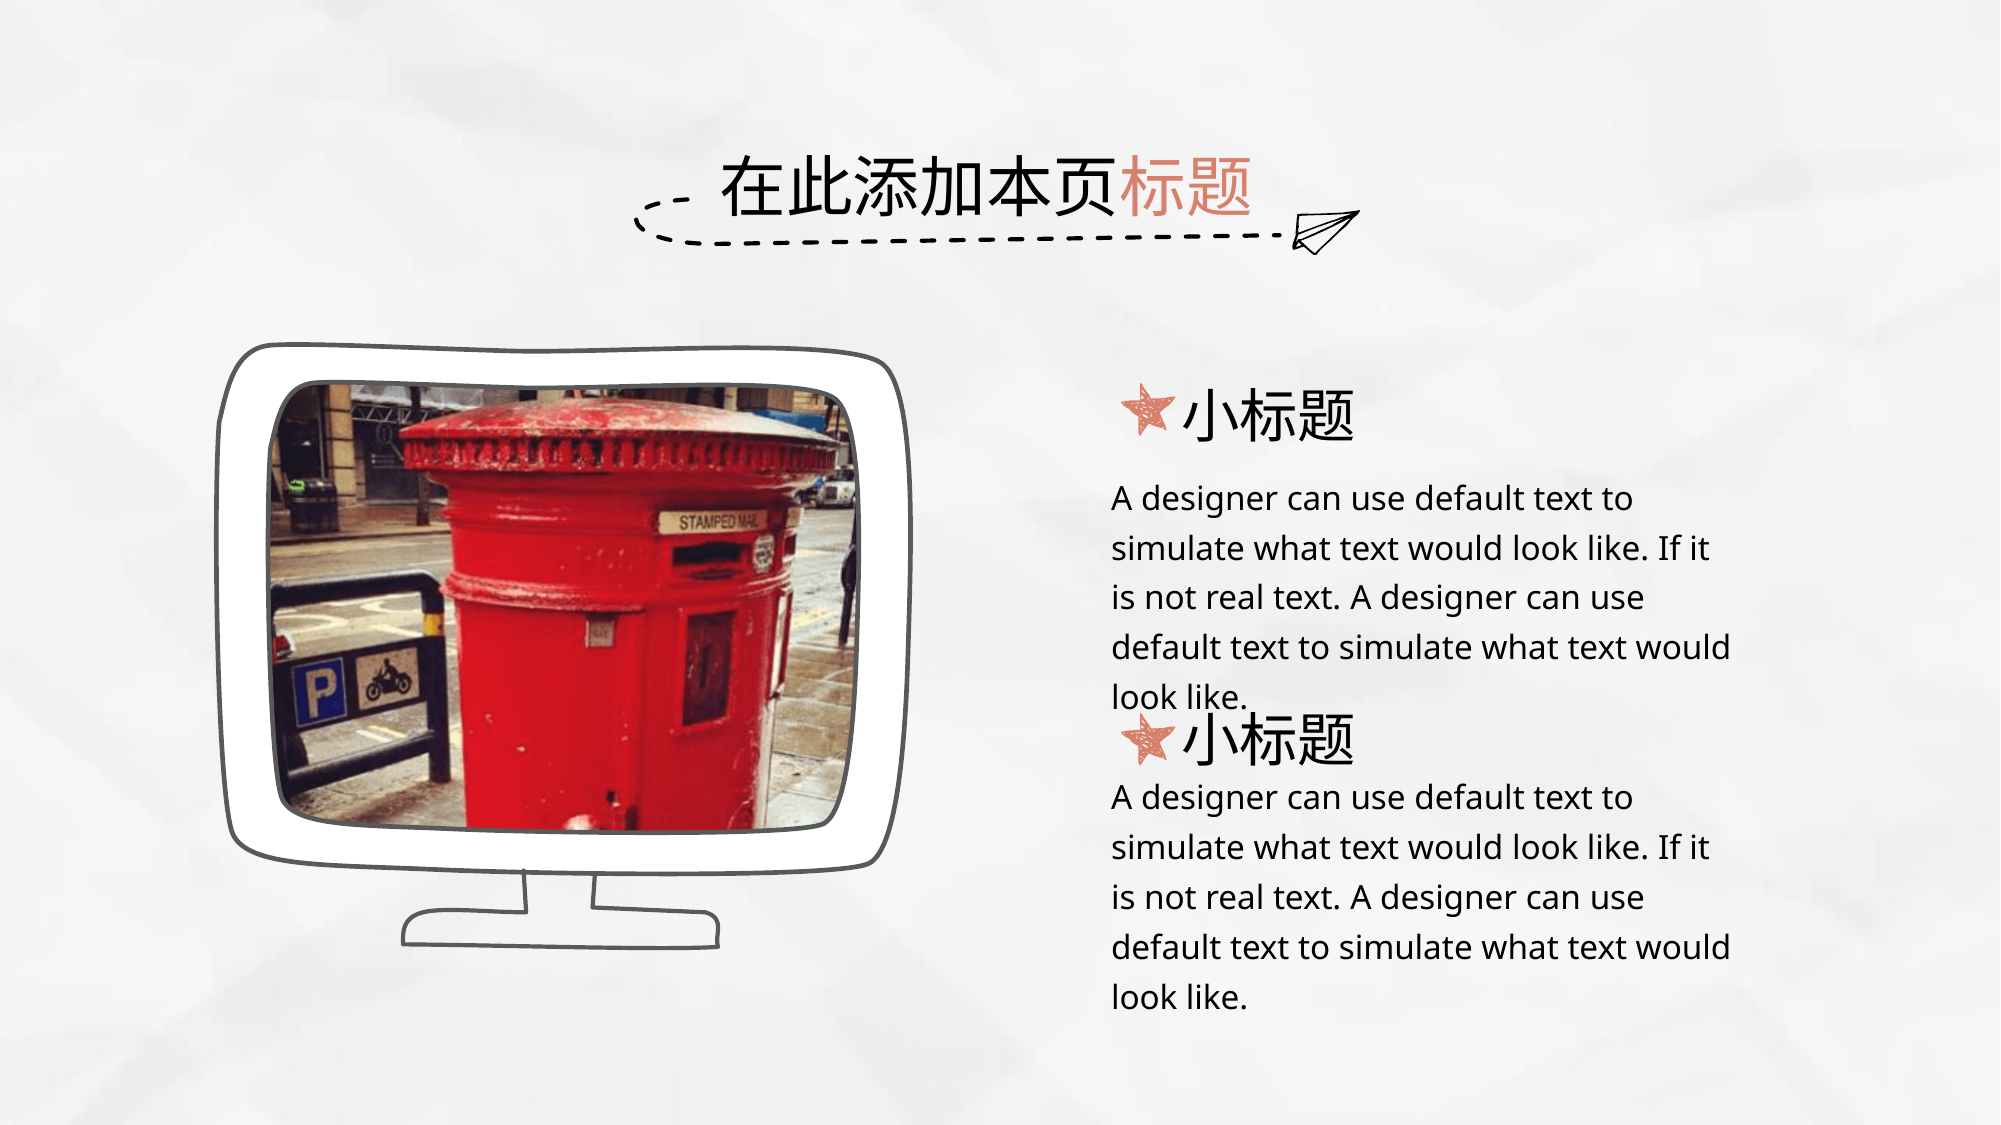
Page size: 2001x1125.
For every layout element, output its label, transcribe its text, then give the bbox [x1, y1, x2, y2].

text_box [1120, 382, 1176, 436]
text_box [266, 380, 858, 835]
text_box [216, 344, 911, 874]
text_box A designer can use default text to simulate what text would look like. If it is not real text. A designer can use default text to simulate what text would look like. [1096, 758, 1754, 1024]
text_box [1292, 210, 1361, 255]
text_box A designer can use default text to simulate what text would look like. If it is not real text. A designer can use default text to simulate what text would look like. [1096, 459, 1754, 724]
text_box 小标题 [1166, 371, 1372, 457]
text_box [1120, 712, 1176, 766]
text_box 在此添加本页标题 [704, 137, 1298, 233]
picture [0, 0, 2001, 1125]
text_box [403, 870, 719, 949]
text_box [636, 199, 1280, 244]
text_box 小标题 [1166, 696, 1372, 758]
